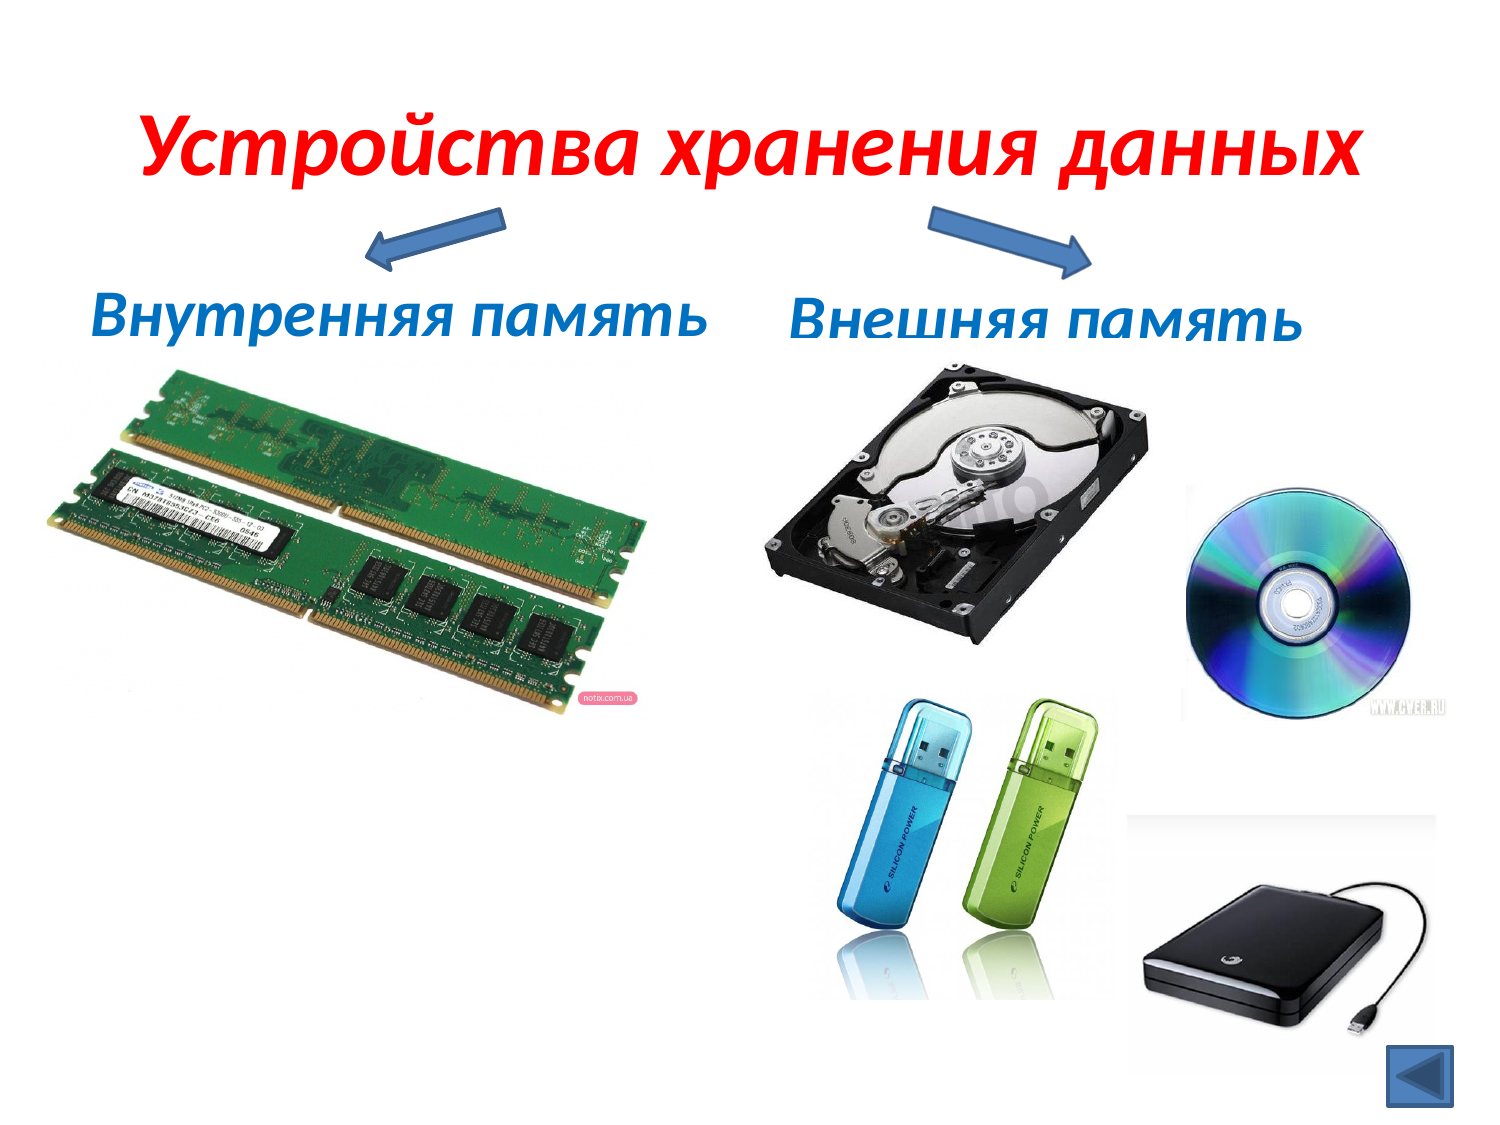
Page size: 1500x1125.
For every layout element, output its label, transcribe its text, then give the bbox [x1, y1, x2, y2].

list Внутренняя память [75, 262, 727, 1005]
text_box [1441, 1045, 1454, 1108]
title Устройства хранения данных [75, 45, 1425, 233]
picture [40, 361, 654, 721]
picture [922, 167, 1099, 309]
picture [737, 337, 1453, 1106]
text_box [364, 207, 507, 272]
text_box Внешняя память [773, 267, 1388, 481]
